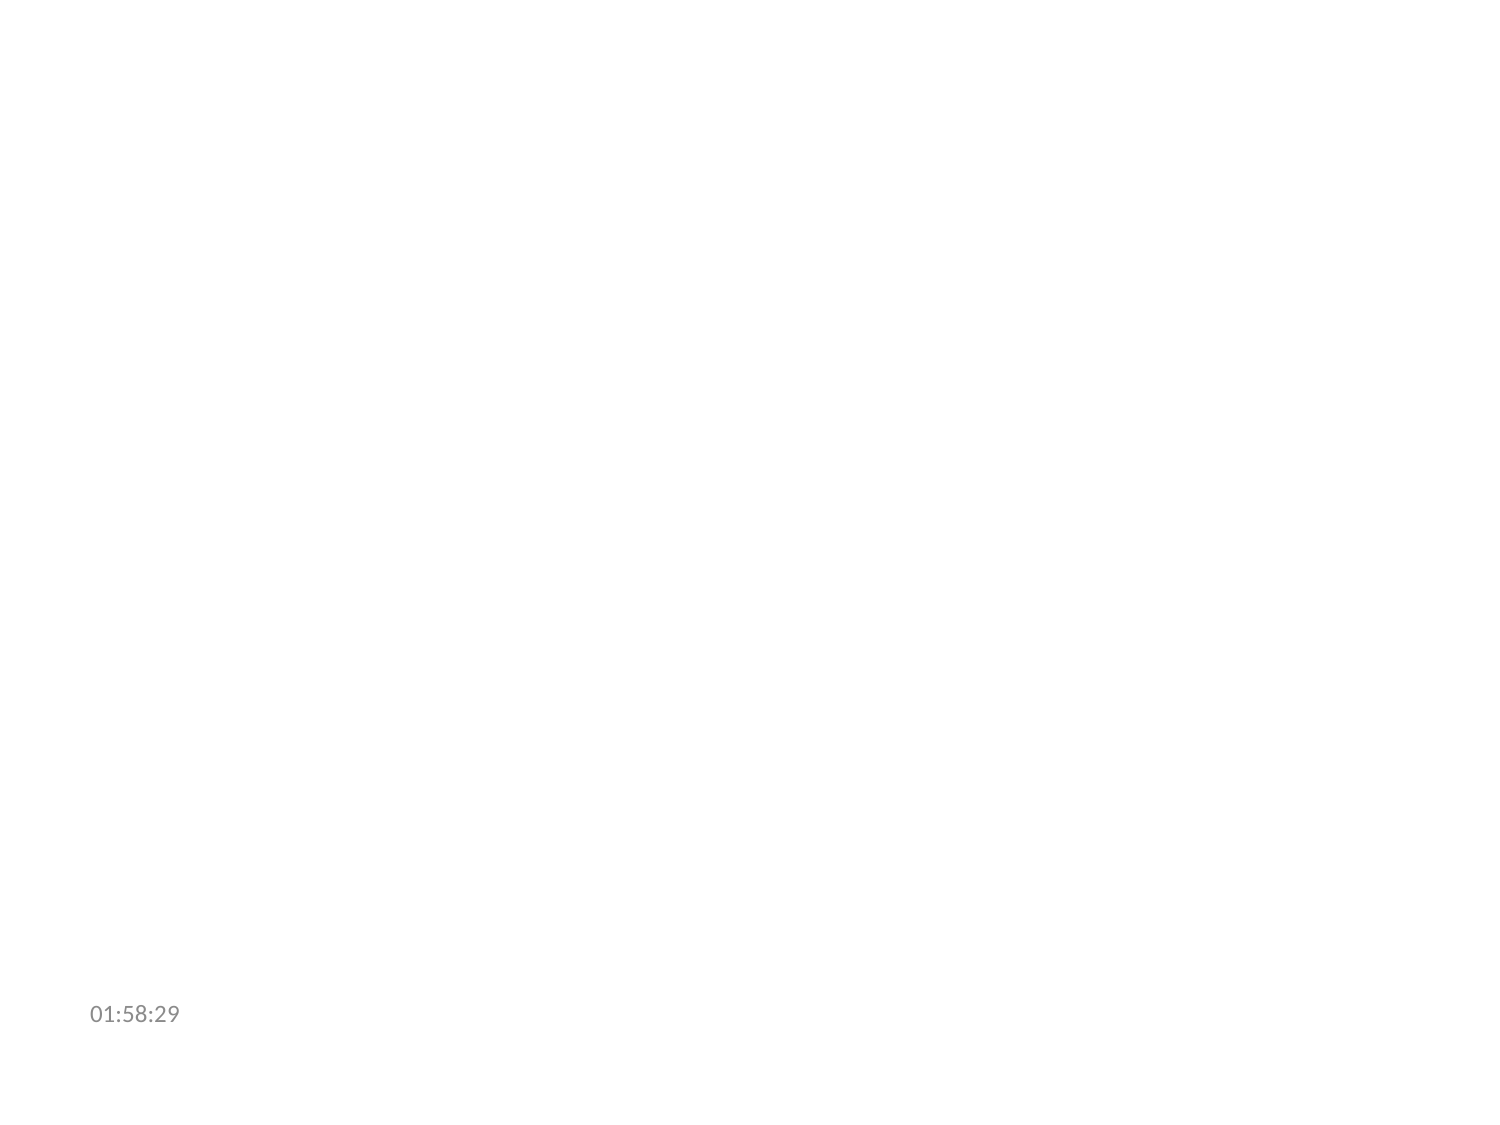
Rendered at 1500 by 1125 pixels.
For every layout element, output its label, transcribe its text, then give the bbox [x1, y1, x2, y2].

text_box 15:35:09 [75, 982, 425, 1043]
